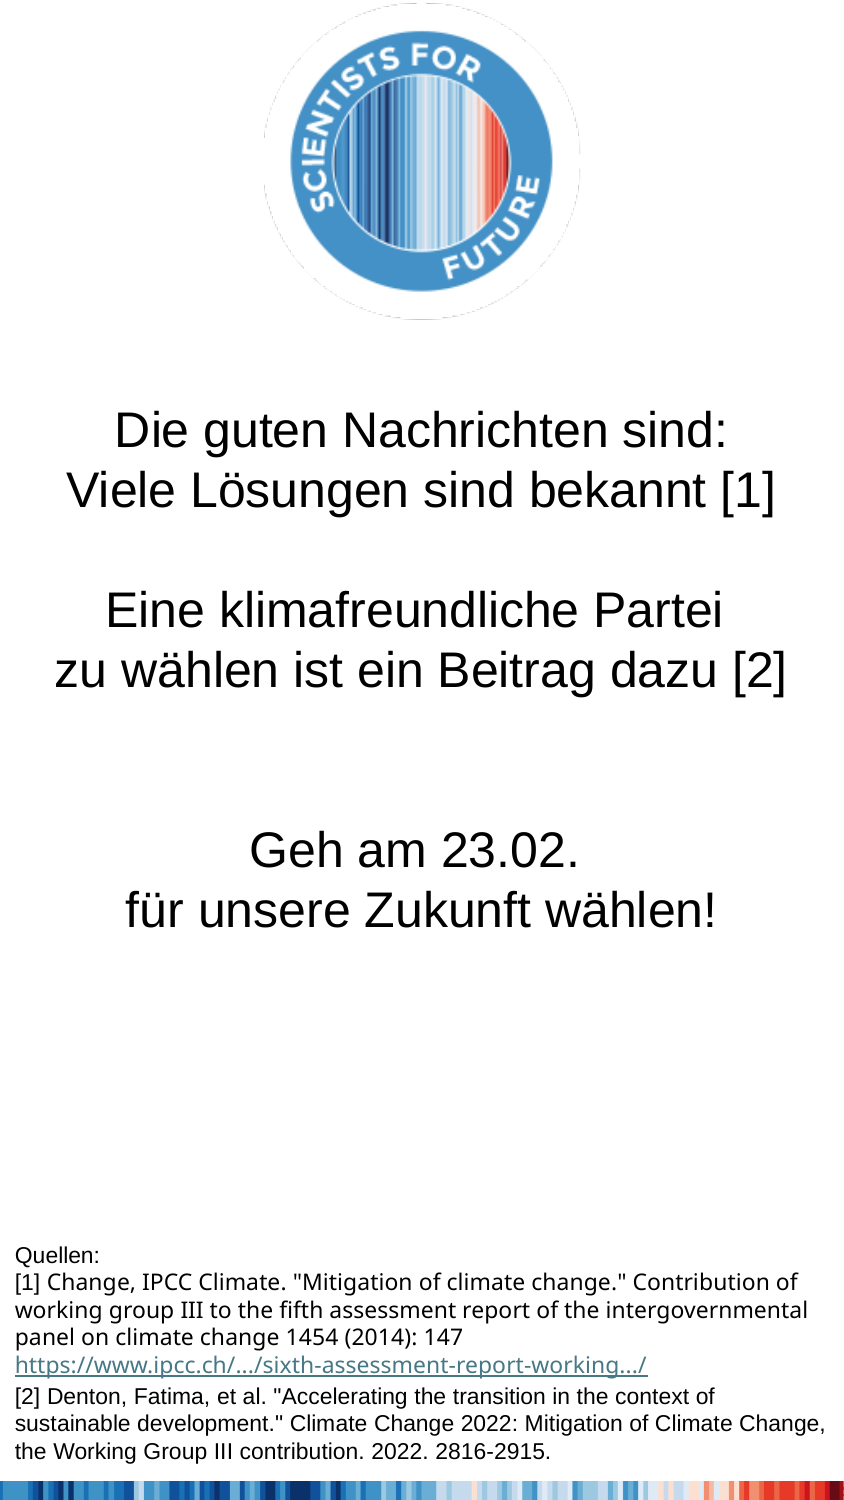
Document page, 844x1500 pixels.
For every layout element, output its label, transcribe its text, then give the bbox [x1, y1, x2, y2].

text_box Die guten Nachrichten sind: Viele Lösungen sind bekannt [1] Eine klimafreundliche Partei zu wählen ist ein Beitrag dazu [2] Geh am 23.02. für unsere Zukunft wählen! [39, 390, 804, 946]
text_box Quellen: [1] Change, IPCC Climate. "Mitigation of climate change." Contribution of working group III to the fifth assessment report of the intergovernmental panel on climate change 1454 (2014): 147 https://www.ipcc.ch/.../sixth-assessment-report-working.../ [2] Denton, Fatima, et al. "Accelerating the transition in the context of sustainable development." Climate Change 2022: Mitigation of Climate Change, the Working Group III contribution. 2022. 2816-2915. [0, 1232, 844, 1472]
picture [263, 2, 581, 323]
picture [0, 1481, 844, 1500]
